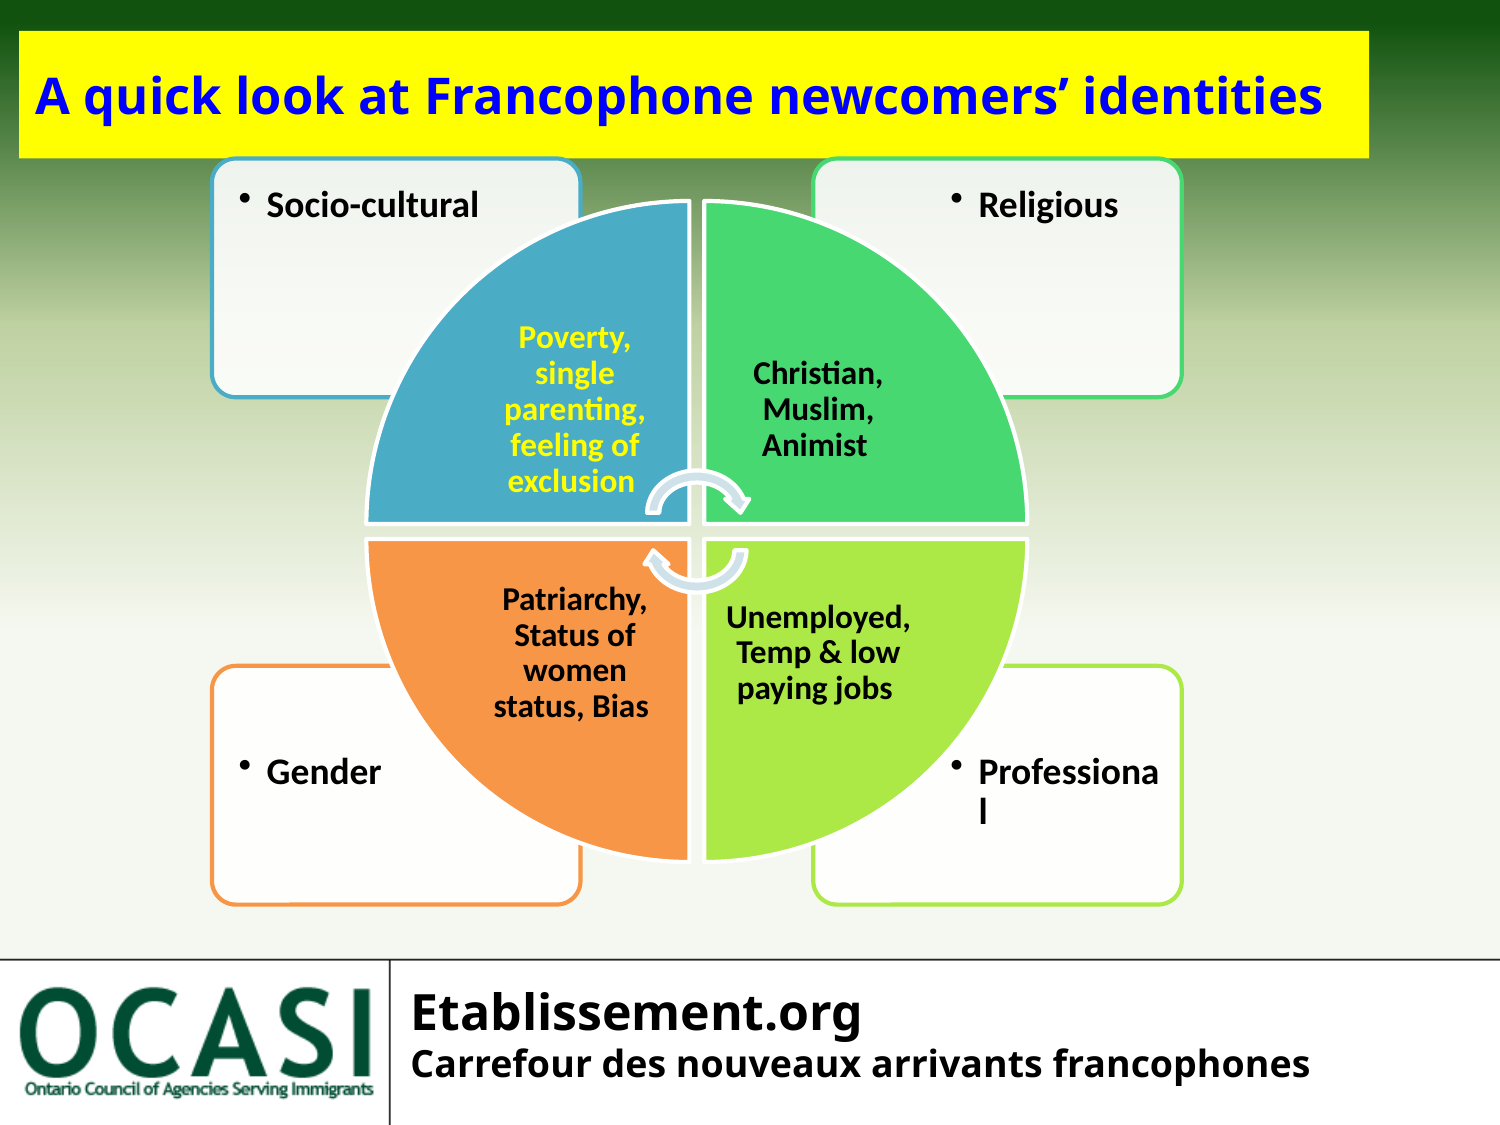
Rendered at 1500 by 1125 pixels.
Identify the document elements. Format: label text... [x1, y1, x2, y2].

picture [0, 0, 1500, 1125]
text_box A quick look at Francophone newcomers’ identities [19, 30, 1370, 137]
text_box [40, 158, 1353, 905]
text_box Etablissement.org Carrefour des nouveaux arrivants francophones [395, 972, 1400, 1093]
text_box [19, 137, 1370, 905]
